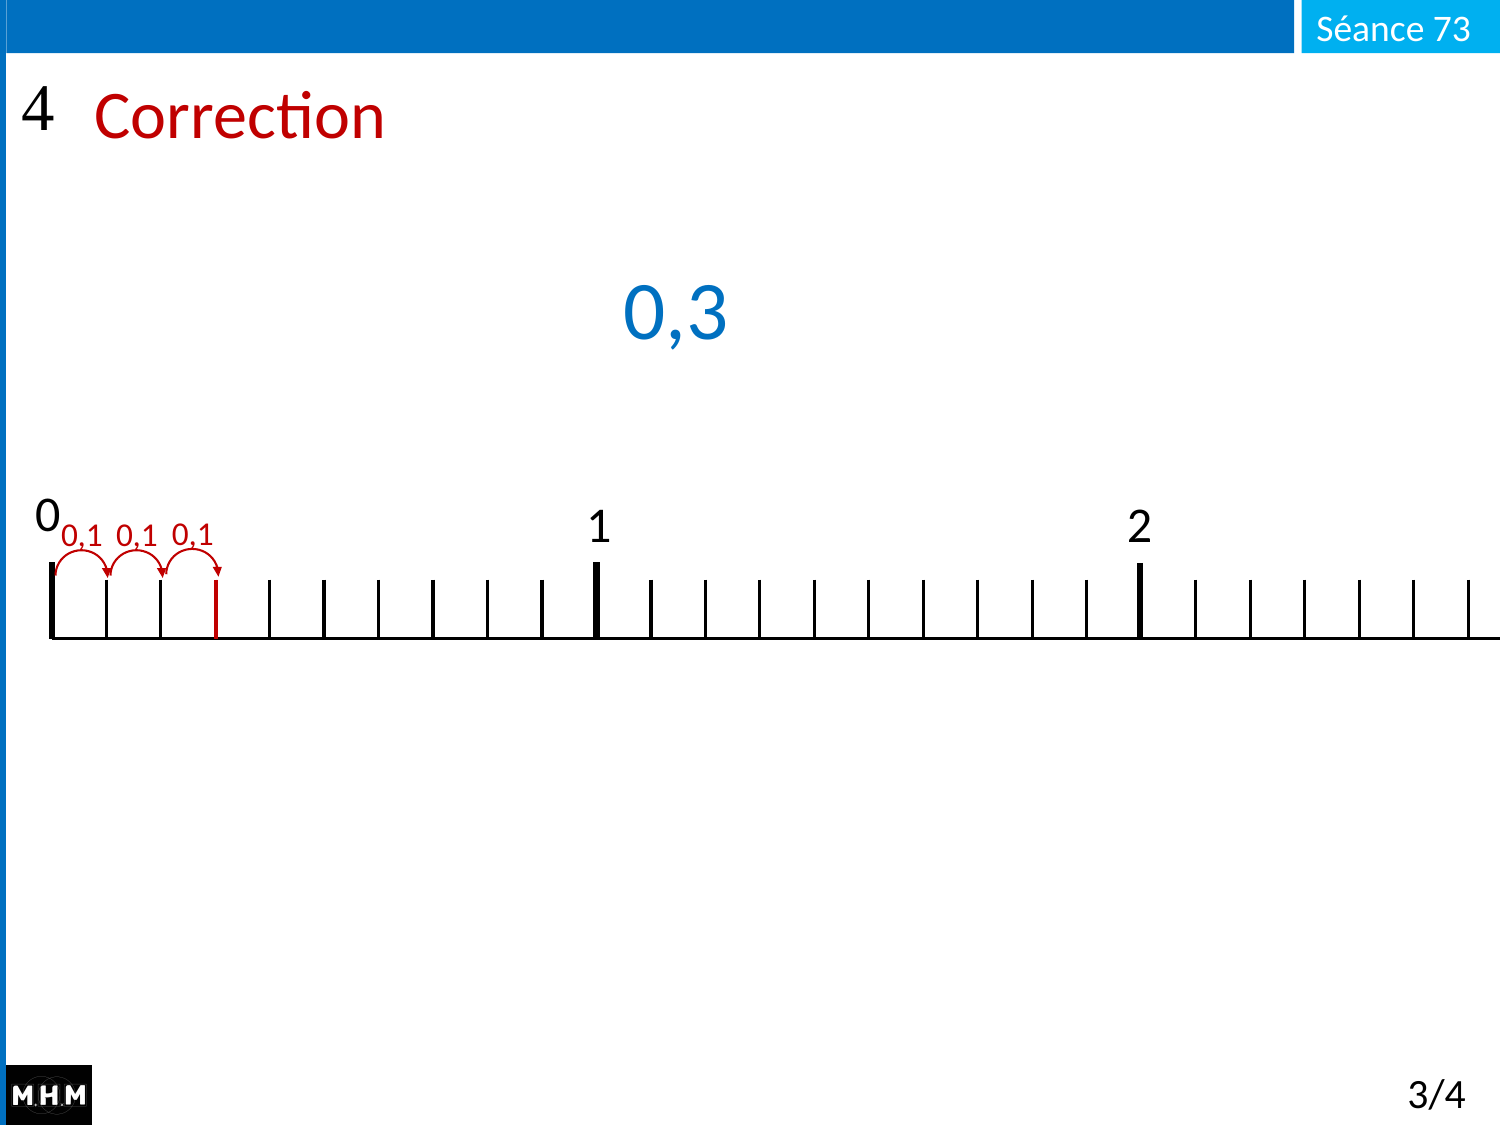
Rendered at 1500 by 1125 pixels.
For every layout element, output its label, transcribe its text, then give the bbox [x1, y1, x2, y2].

text_box 0,3 [608, 249, 815, 364]
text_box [20, 474, 1500, 640]
picture [6, 1065, 92, 1125]
title Correction [79, 71, 1374, 161]
list 3/4 [1373, 1064, 1500, 1125]
